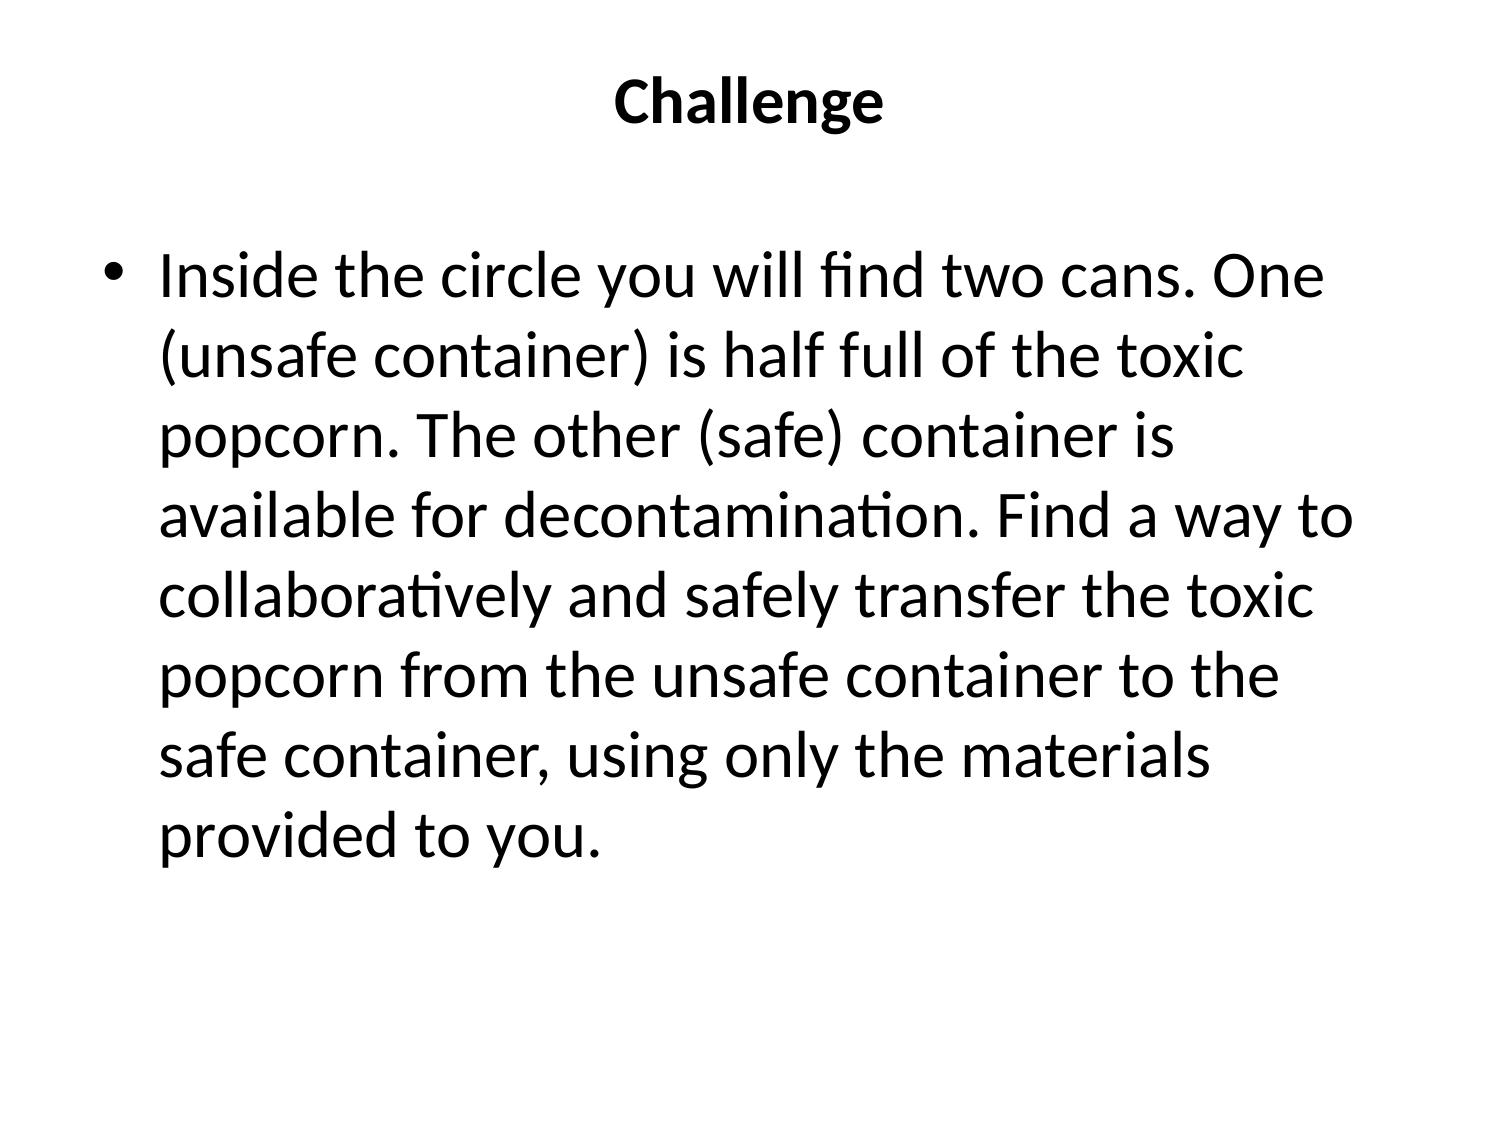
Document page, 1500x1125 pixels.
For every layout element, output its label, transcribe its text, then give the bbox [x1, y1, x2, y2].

list Inside the circle you will find two cans. One (unsafe container) is half full of the toxic popcorn. The other (safe) container is available for decontamination. Find a way to collaboratively and safely transfer the toxic popcorn from the unsafe container to the safe container, using only the materials provided to you. [87, 149, 1401, 988]
text_box Challenge [0, 49, 1500, 145]
